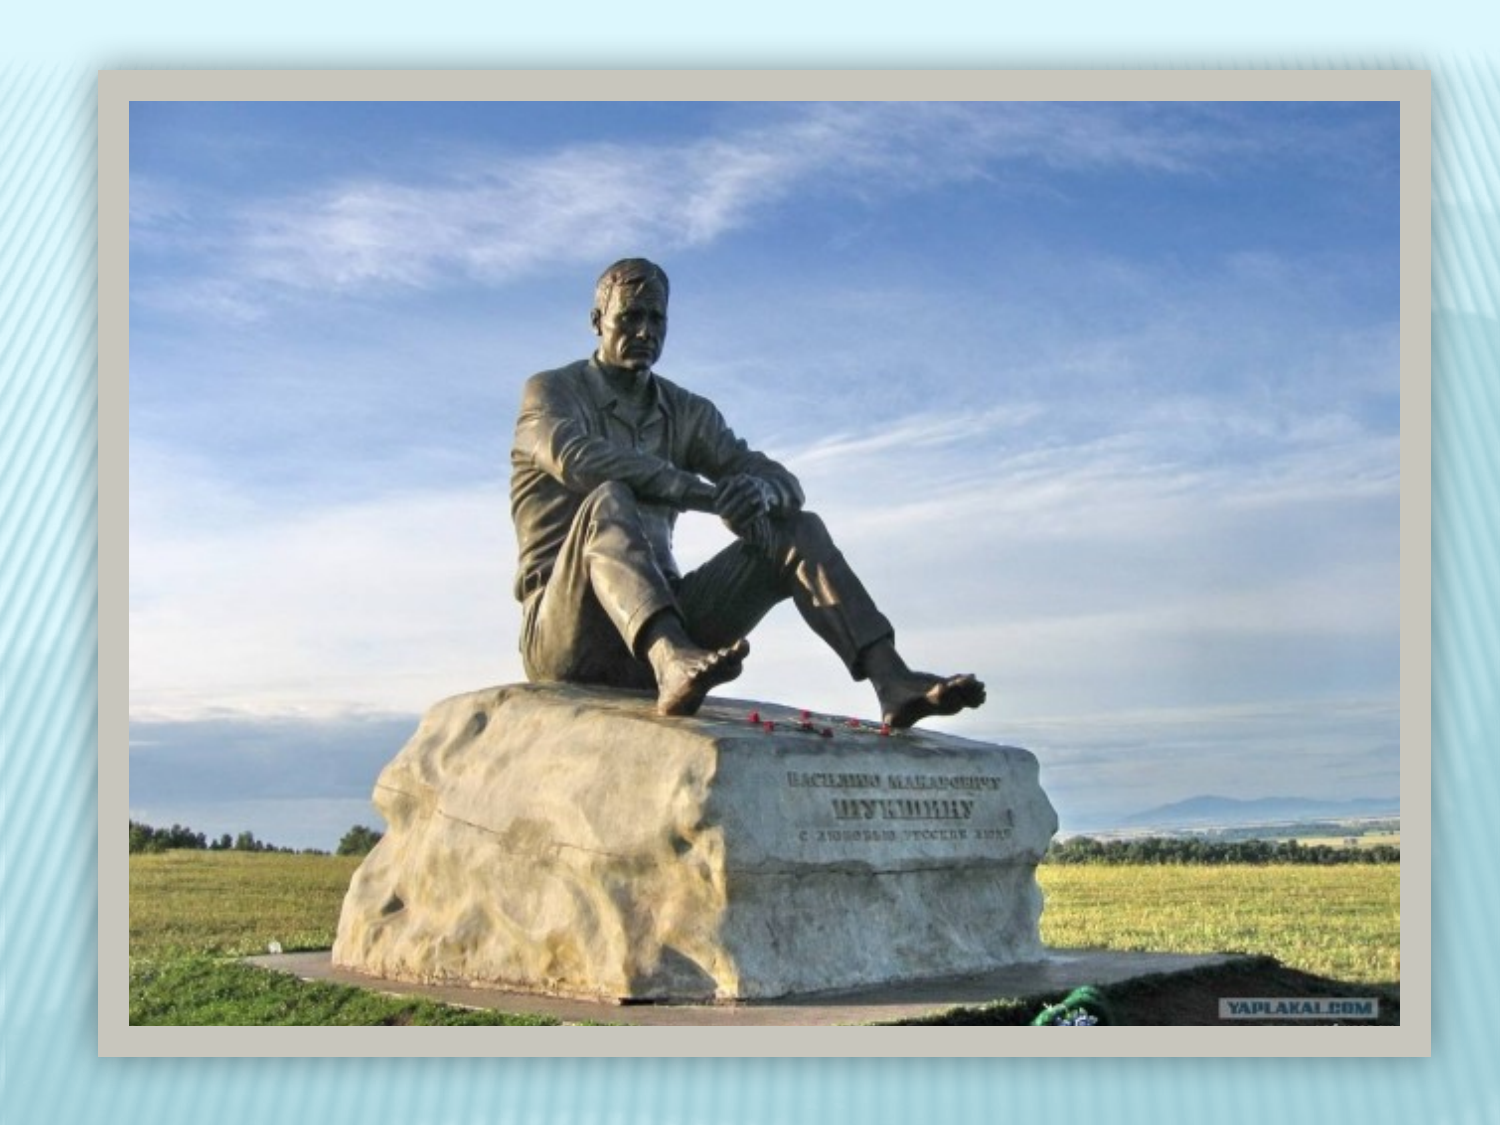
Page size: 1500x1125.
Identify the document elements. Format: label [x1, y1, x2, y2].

picture [128, 100, 1401, 1026]
